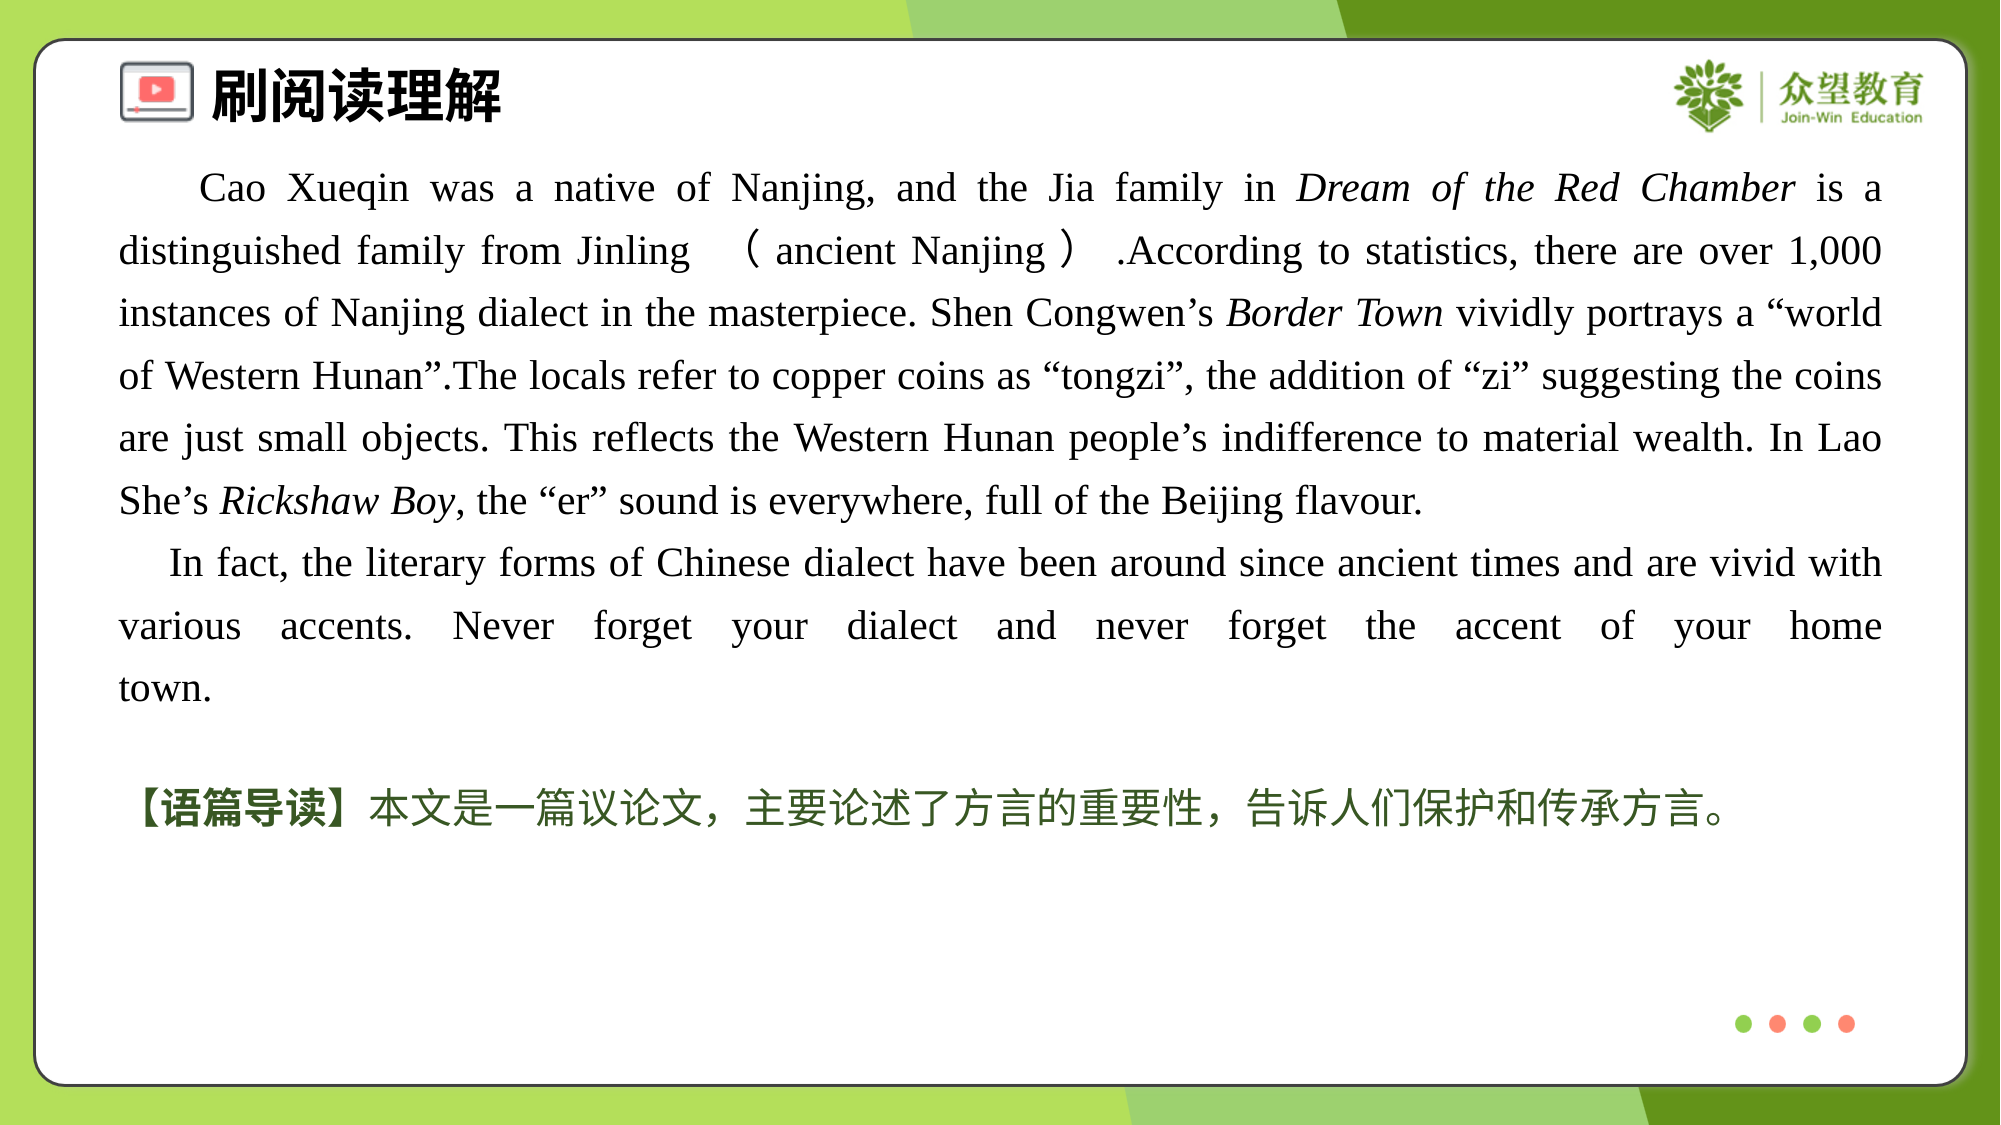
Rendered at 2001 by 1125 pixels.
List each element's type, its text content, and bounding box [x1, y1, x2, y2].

text_box 【语篇导读】本文是一篇议论文，主要论述了方言的重要性，告诉人们保护和传承方言。 [118, 769, 1883, 828]
picture [0, 0, 2000, 1125]
text_box Cao Xueqin was a native of Nanjing, and the Jia family in Dream of the Red Chamber is a distinguished family from Jinling （ancient Nanjing）.According to statistics, there are over 1,000 instances of Nanjing dialect in the masterpiece. Shen Congwen’s Border Town vividly portrays a “world of Western Hunan”.The locals refer to copper coins as “tongzi”, the addition of “zi” suggesting the coins are just small objects. This reflects the Western Hunan people’s indifference to material wealth. In Lao She’s Rickshaw Boy, the “er” sound is everywhere, full of the Beijing flavour. In fact, the literary forms of Chinese dialect have been around since ancient times and are vivid with various accents. Never forget your dialect and never forget the accent of your home town.#4 [118, 147, 1883, 767]
